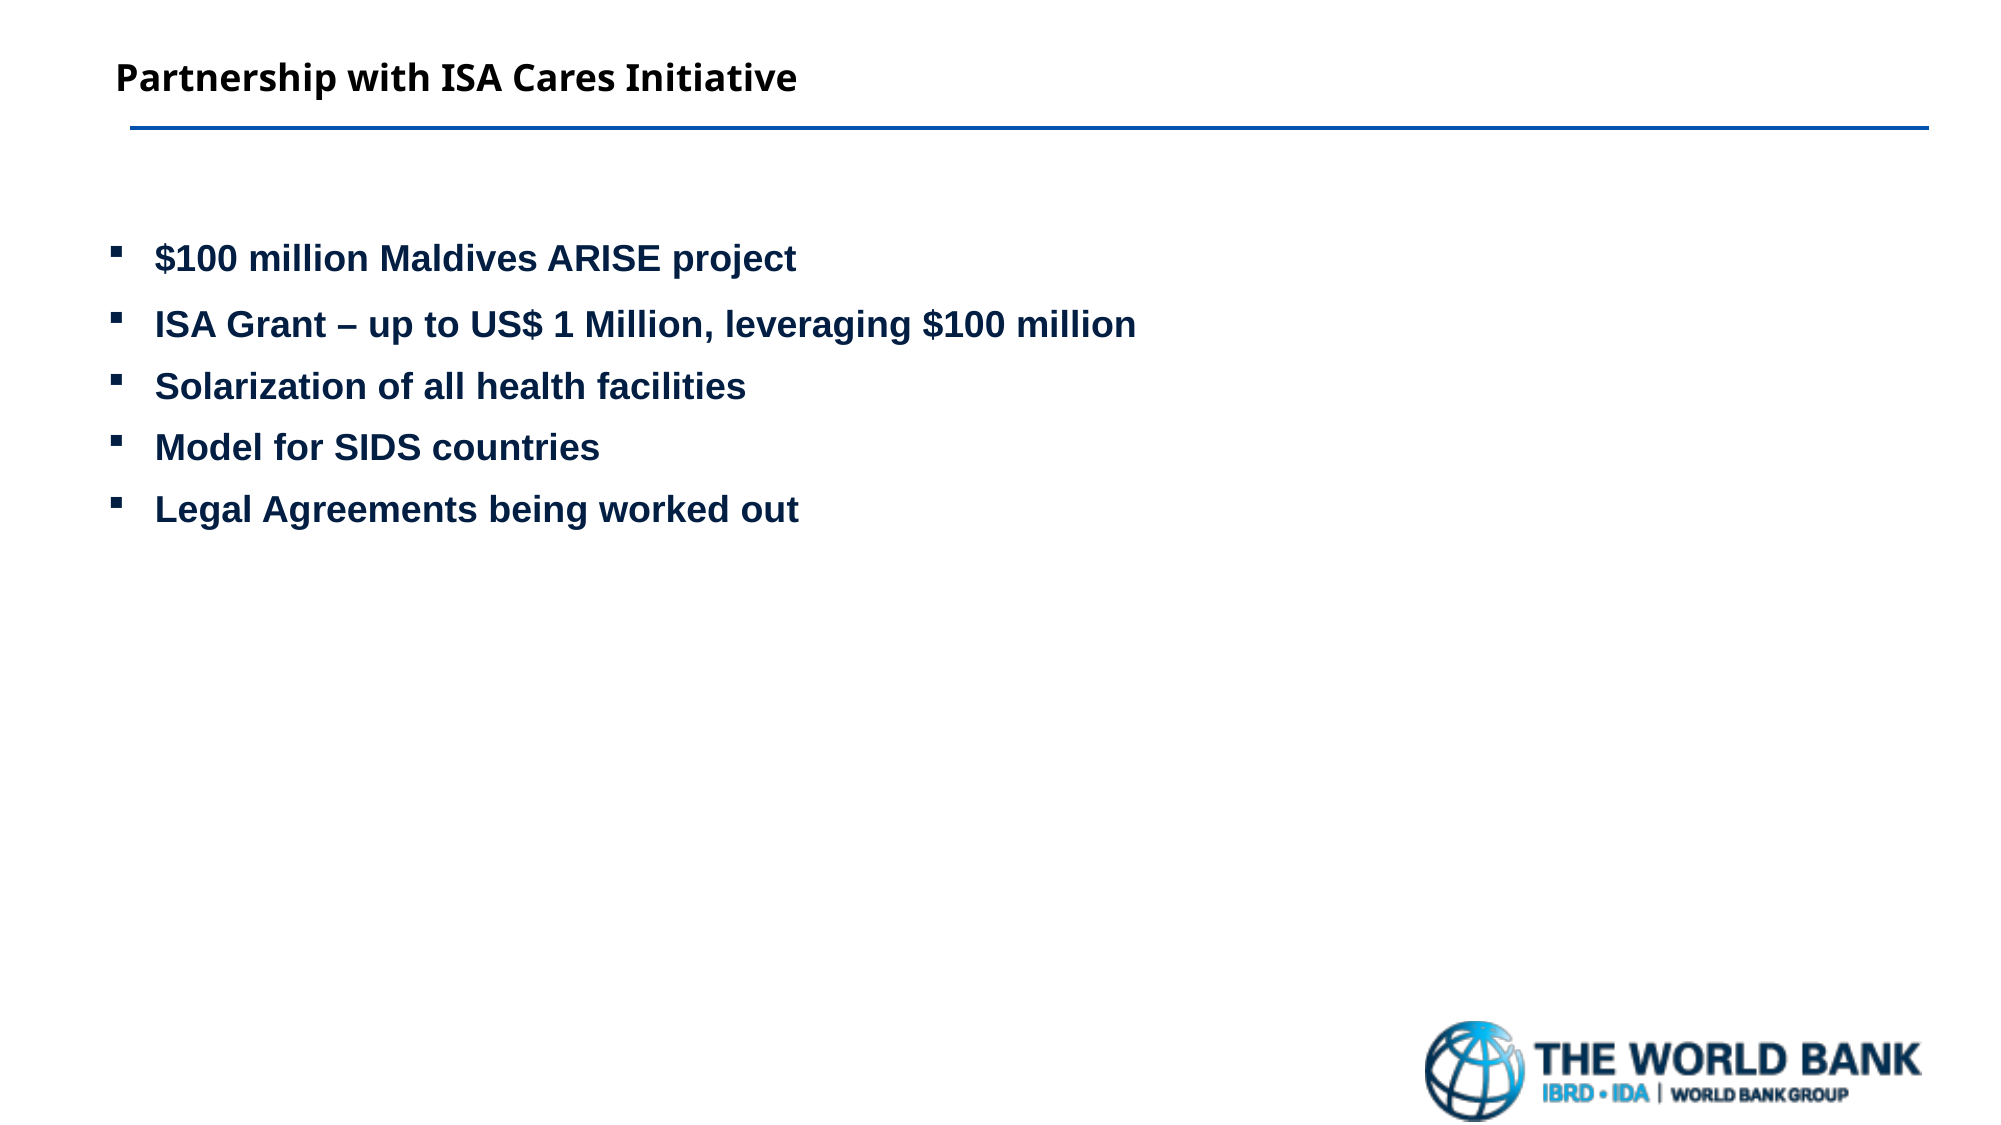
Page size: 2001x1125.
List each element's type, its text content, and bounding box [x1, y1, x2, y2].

picture [1425, 1021, 1922, 1122]
text_box Partnership with ISA Cares Initiative [100, 0, 2000, 153]
text_box $100 million Maldives ARISE project ISA Grant – up to US$ 1 Million, leveraging $100 million Solarization of all health facilities Model for SIDS countries Legal Agreements being worked out [100, 226, 1802, 538]
